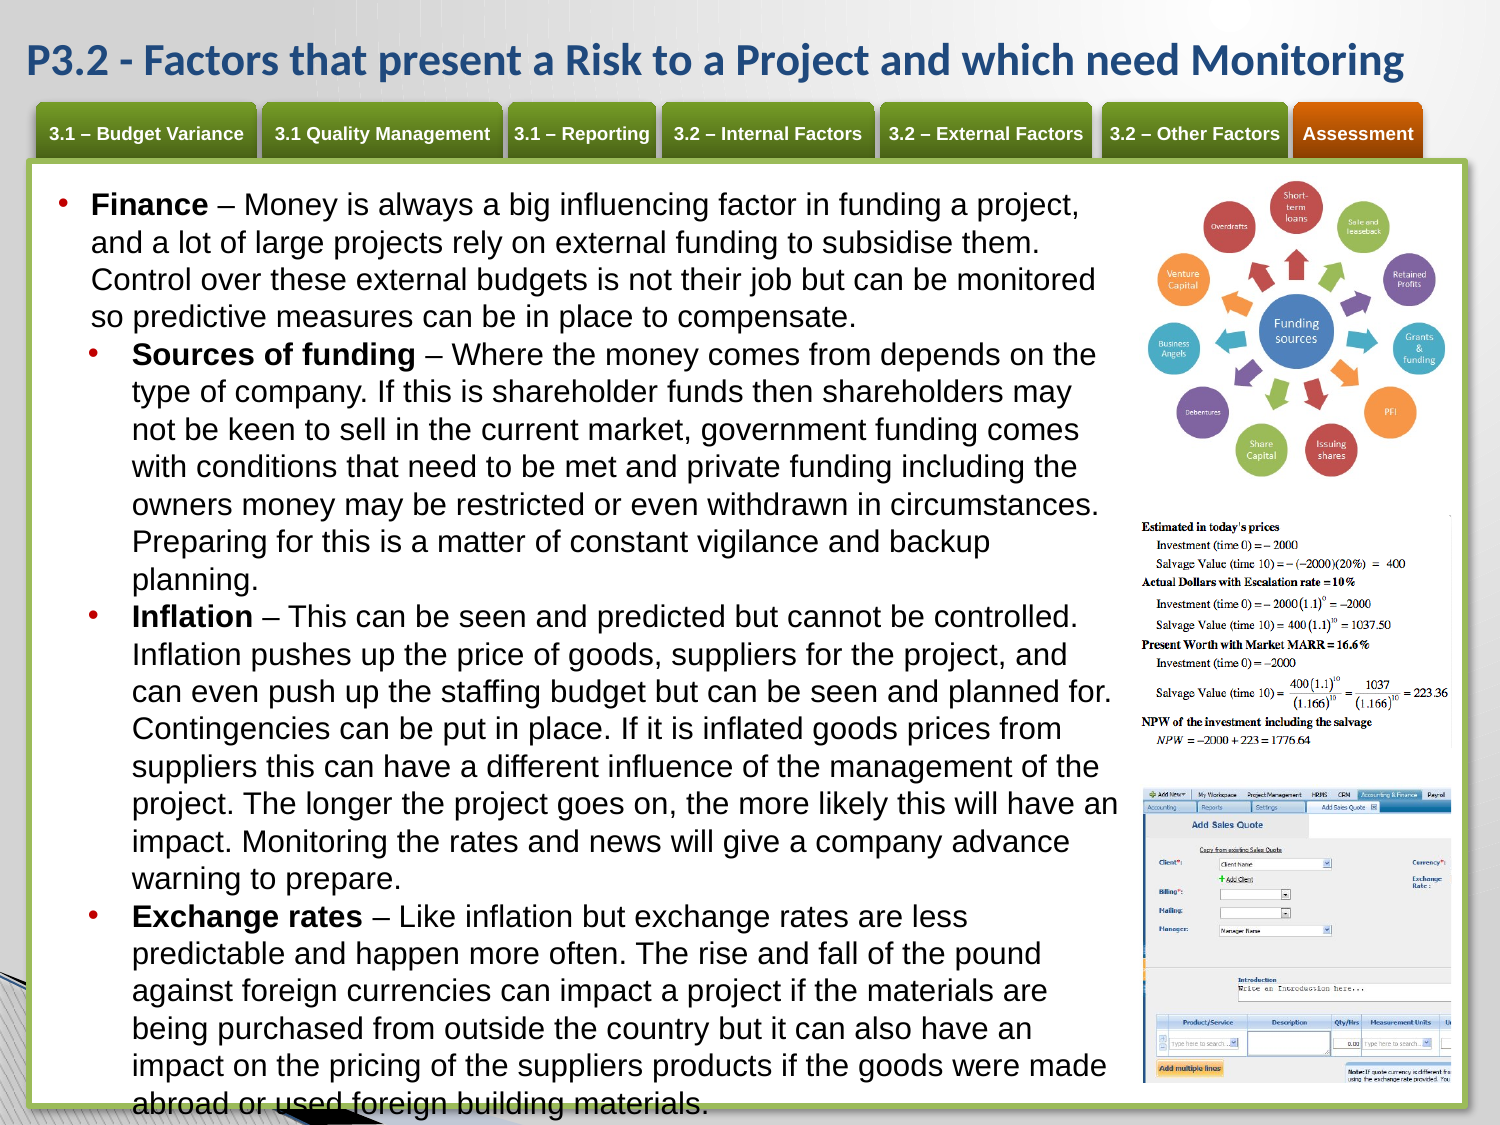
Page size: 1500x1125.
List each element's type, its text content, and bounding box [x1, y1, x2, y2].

text_box Finance – Money is always a big influencing factor in funding a project, and a lot of large projects rely on external funding to subsidise them. Control over these external budgets is not their job but can be monitored so predictive measures can be in place to compensate. Sources of funding – Where the money comes from depends on the type of company. If this is shareholder funds then shareholders may not be keen to sell in the current market, government funding comes with conditions that need to be met and private funding including the owners money may be restricted or even withdrawn in circumstances. Preparing for this is a matter of constant vigilance and backup planning. Inflation – This can be seen and predicted but cannot be controlled. Inflation pushes up the price of goods, suppliers for the project, and can even push up the staffing budget but can be seen and planned for. Contingencies can be put in place. If it is inflated goods prices from suppliers this can have a different influence of the management of the project. The longer the project goes on, the more likely this will have an impact. Monitoring the rates and news will give a company advance warning to prepare. Exchange rates – Like inflation but exchange rates are less predictable and happen more often. The rise and fall of the pound against foreign currencies can impact a project if the materials are being purchased from outside the country but it can also have an impact on the pricing of the suppliers products if the goods were made abroad or used foreign building materials. [43, 176, 1140, 1125]
title P3.2 - Factors that present a Risk to a Project and which need Monitoring [11, 11, 1465, 102]
picture [1139, 176, 1452, 481]
picture [1139, 784, 1452, 1083]
picture [1139, 514, 1452, 748]
